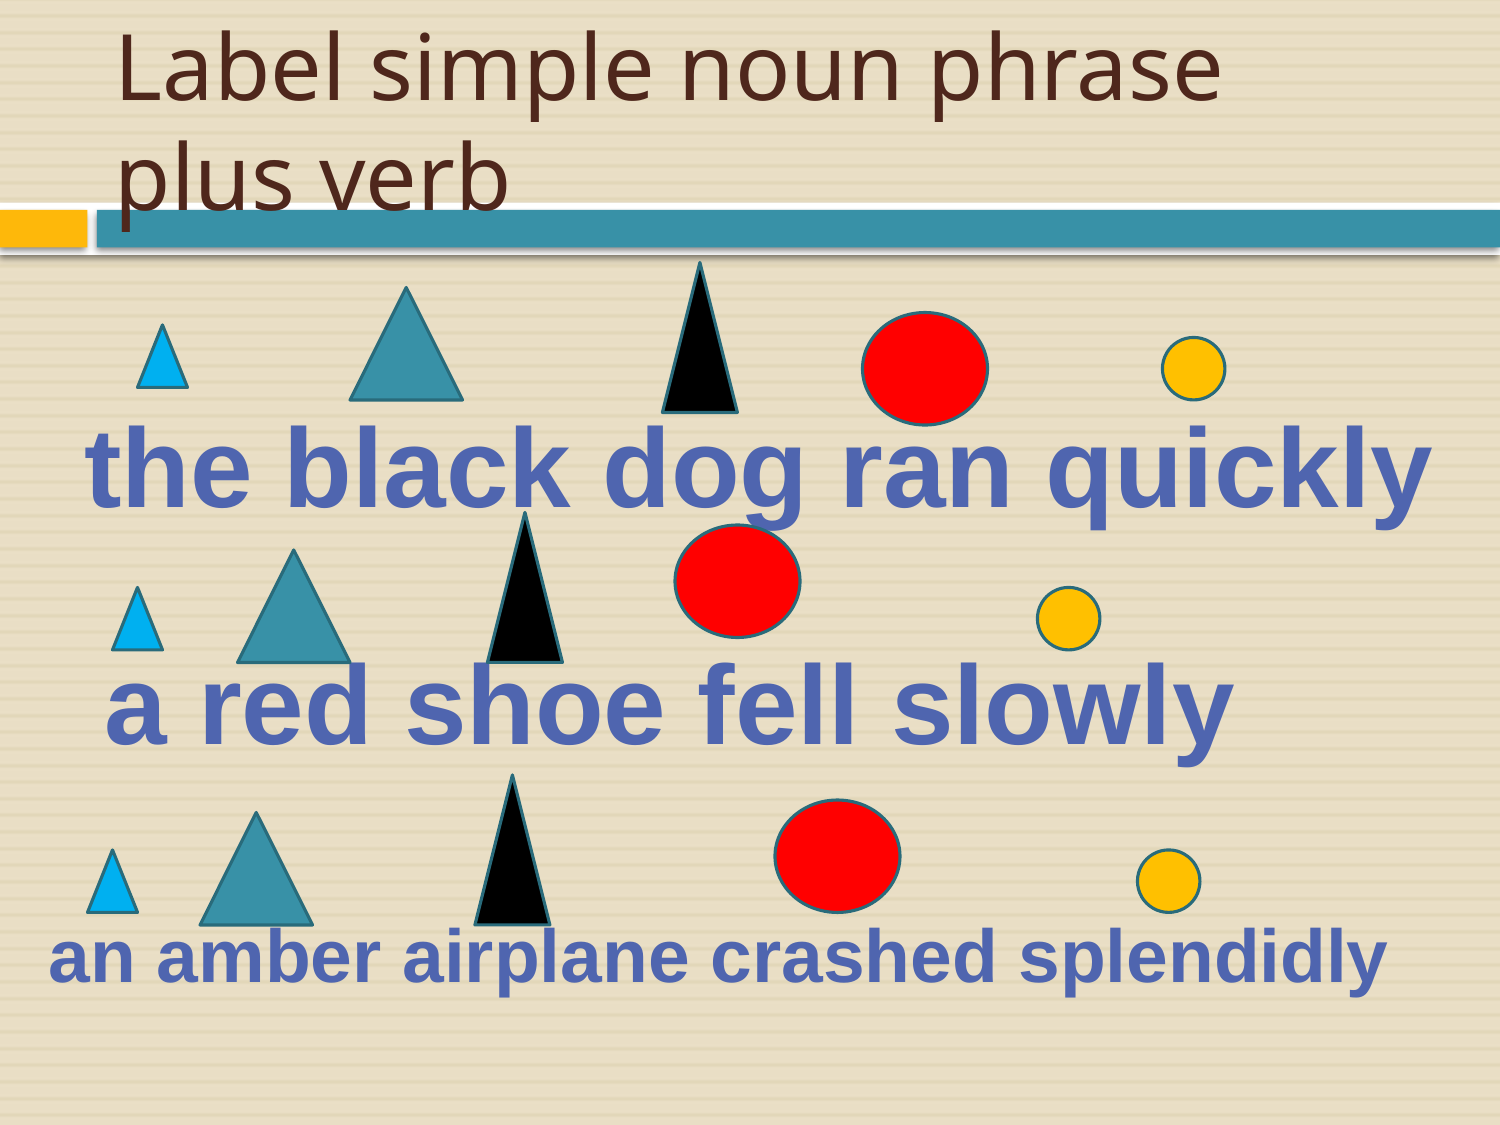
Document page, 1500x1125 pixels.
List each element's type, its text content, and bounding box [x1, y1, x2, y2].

text_box [198, 810, 314, 927]
text_box [485, 510, 564, 664]
text_box [1135, 848, 1202, 914]
text_box [773, 798, 902, 915]
text_box [1160, 335, 1227, 402]
text_box [473, 773, 552, 927]
text_box [348, 285, 464, 402]
text_box an amber airplane crashed splendidly [33, 899, 1447, 1005]
text_box [136, 323, 189, 389]
text_box [673, 523, 802, 640]
text_box the black dog ran quickly [69, 387, 1450, 538]
text_box [236, 548, 352, 665]
text_box [111, 585, 164, 652]
text_box a red shoe fell slowly [89, 624, 1251, 775]
text_box [86, 848, 139, 914]
text_box [1035, 585, 1102, 652]
text_box [660, 260, 739, 415]
text_box [860, 310, 990, 427]
title Label simple noun phrase plus verb [99, 37, 1438, 201]
